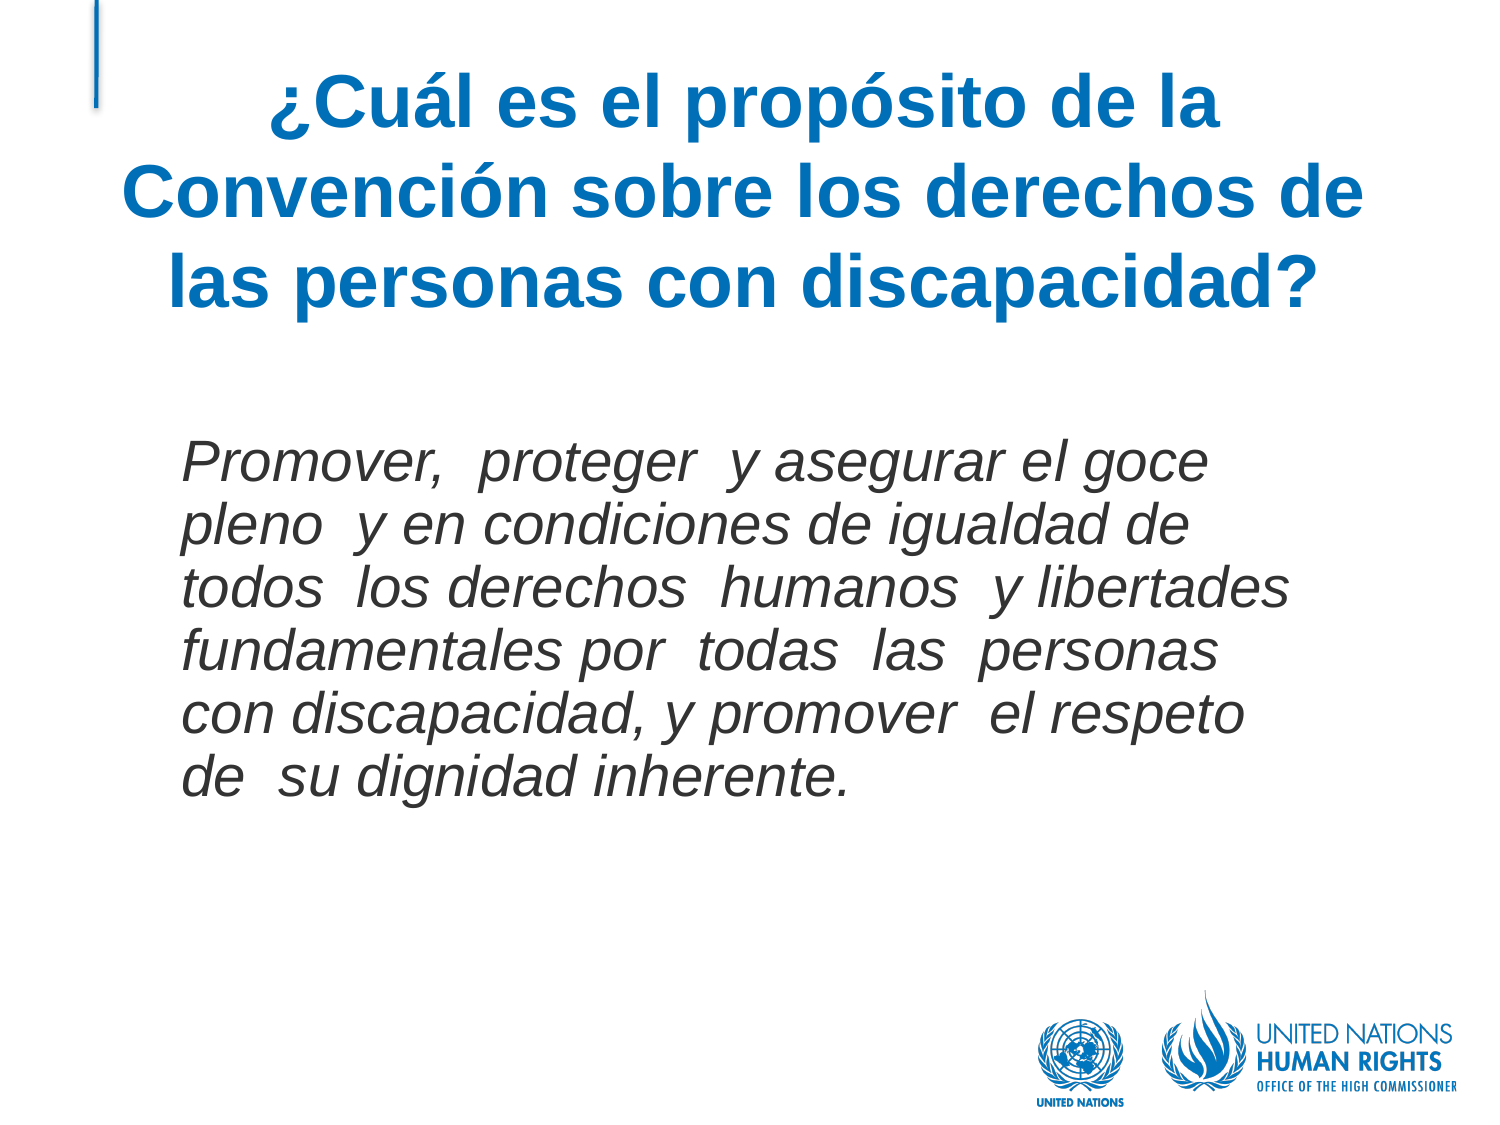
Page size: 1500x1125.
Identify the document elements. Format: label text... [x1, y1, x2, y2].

picture [1037, 990, 1457, 1107]
title ¿Cuál es el propósito de la Convención sobre los derechos de las personas con discapacidad? [52, 45, 1437, 224]
text_box Promover, proteger y asegurar el goce pleno y en condiciones de igualdad de todos los derechos humanos y libertades fundamentales por todas las personas con discapacidad, y promover el respeto de su dignidad inherente. [166, 342, 1325, 893]
